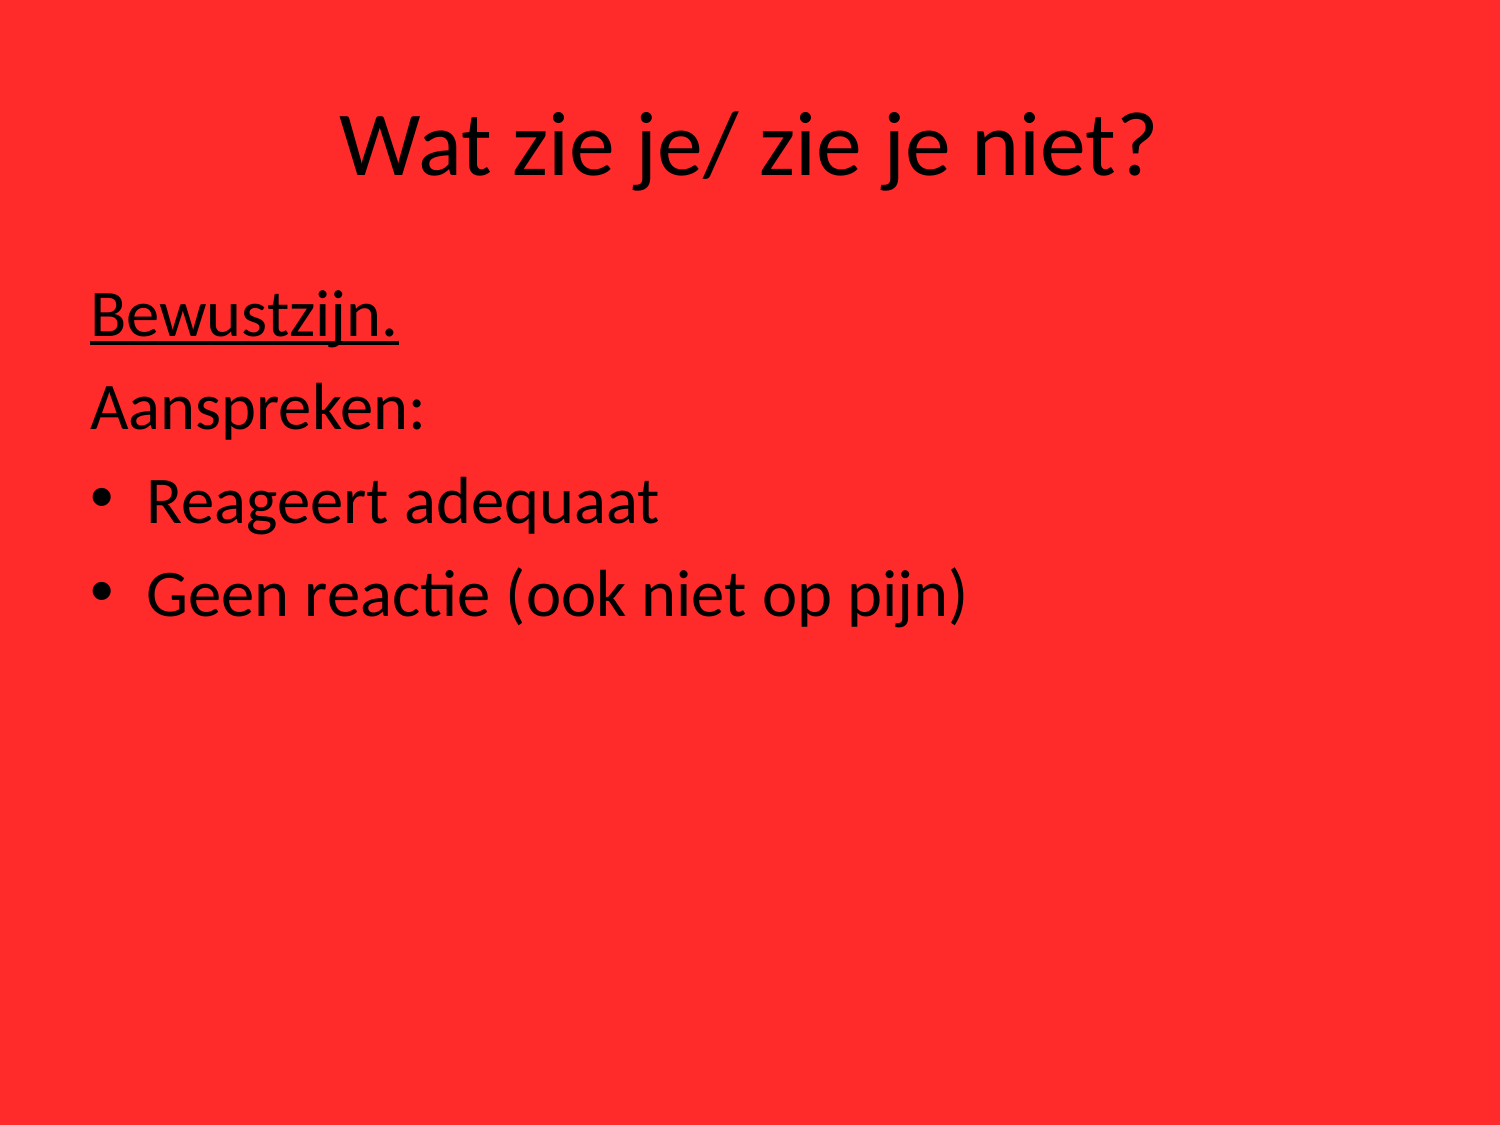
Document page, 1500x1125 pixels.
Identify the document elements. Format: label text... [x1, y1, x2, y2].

list Bewustzijn. Aanspreken: Reageert adequaat Geen reactie (ook niet op pijn) [75, 262, 1388, 1005]
title Wat zie je/ zie je niet? [75, 45, 1425, 233]
